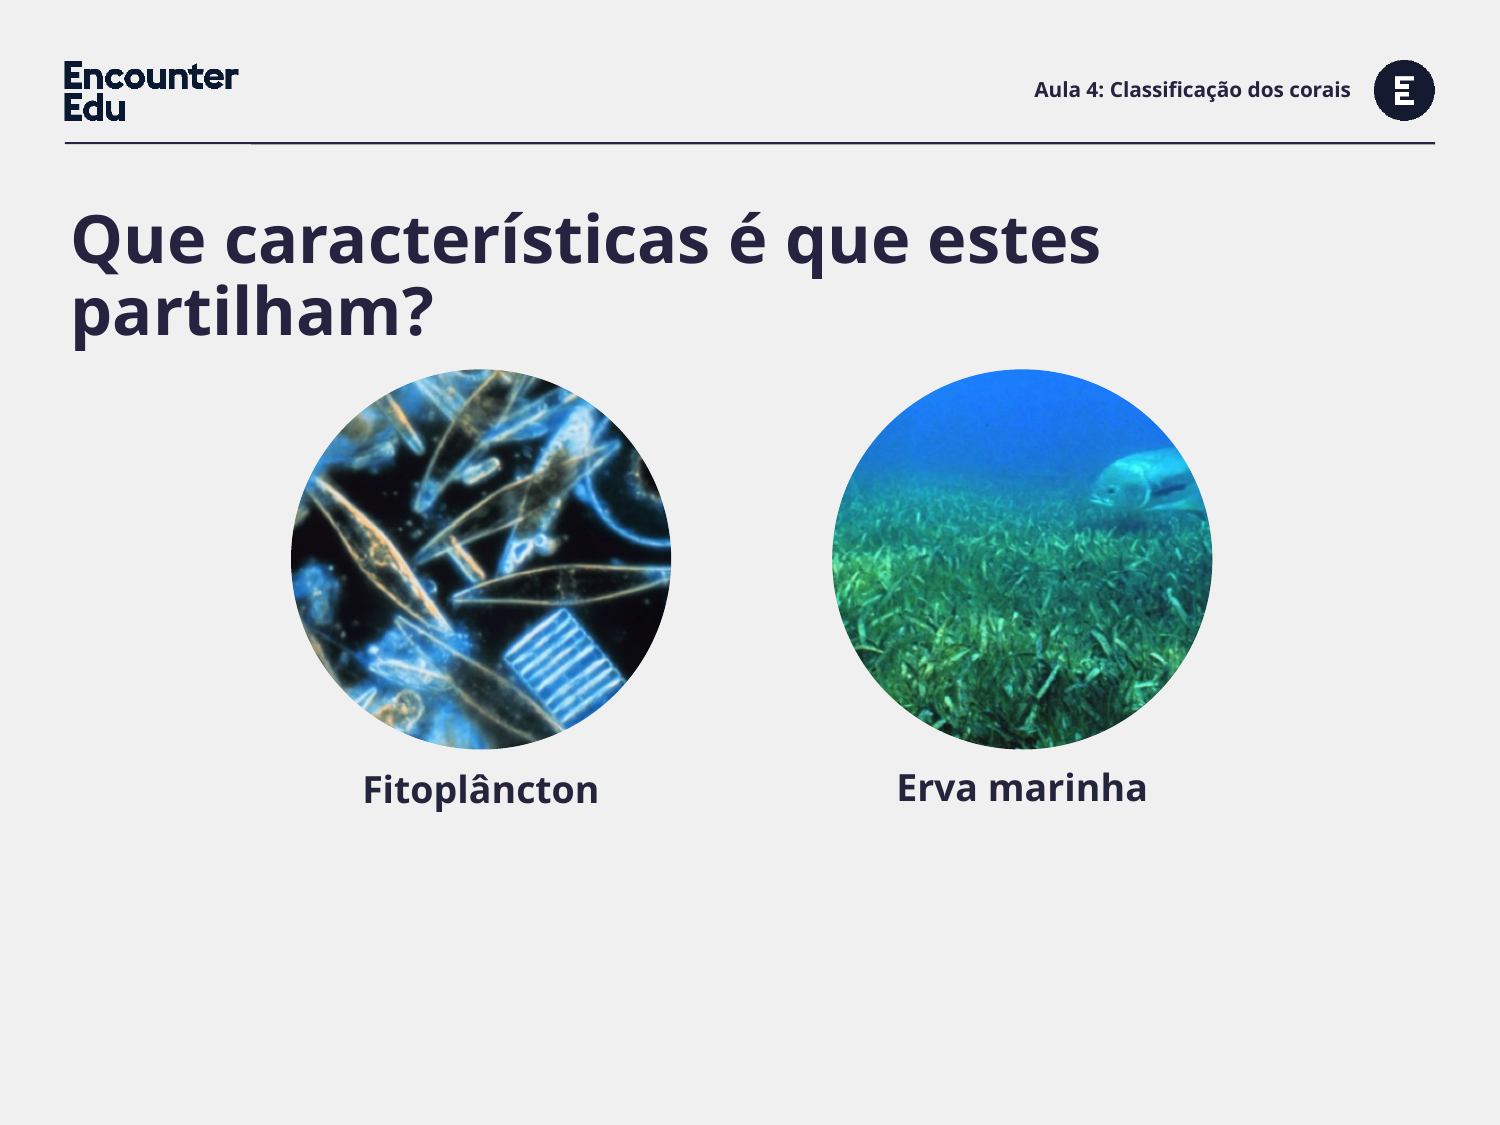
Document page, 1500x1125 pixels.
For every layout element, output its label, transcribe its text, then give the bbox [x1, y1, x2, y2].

text_box [832, 369, 1213, 750]
text_box [291, 369, 672, 750]
text_box Erva marinha [832, 756, 1213, 817]
picture [1372, 58, 1436, 122]
text_box Que características é que estes partilham? [63, 223, 1414, 333]
text_box Fitoplâncton [291, 758, 672, 819]
picture [60, 59, 243, 122]
title Aula 4: Classificação dos corais [749, 67, 1359, 114]
